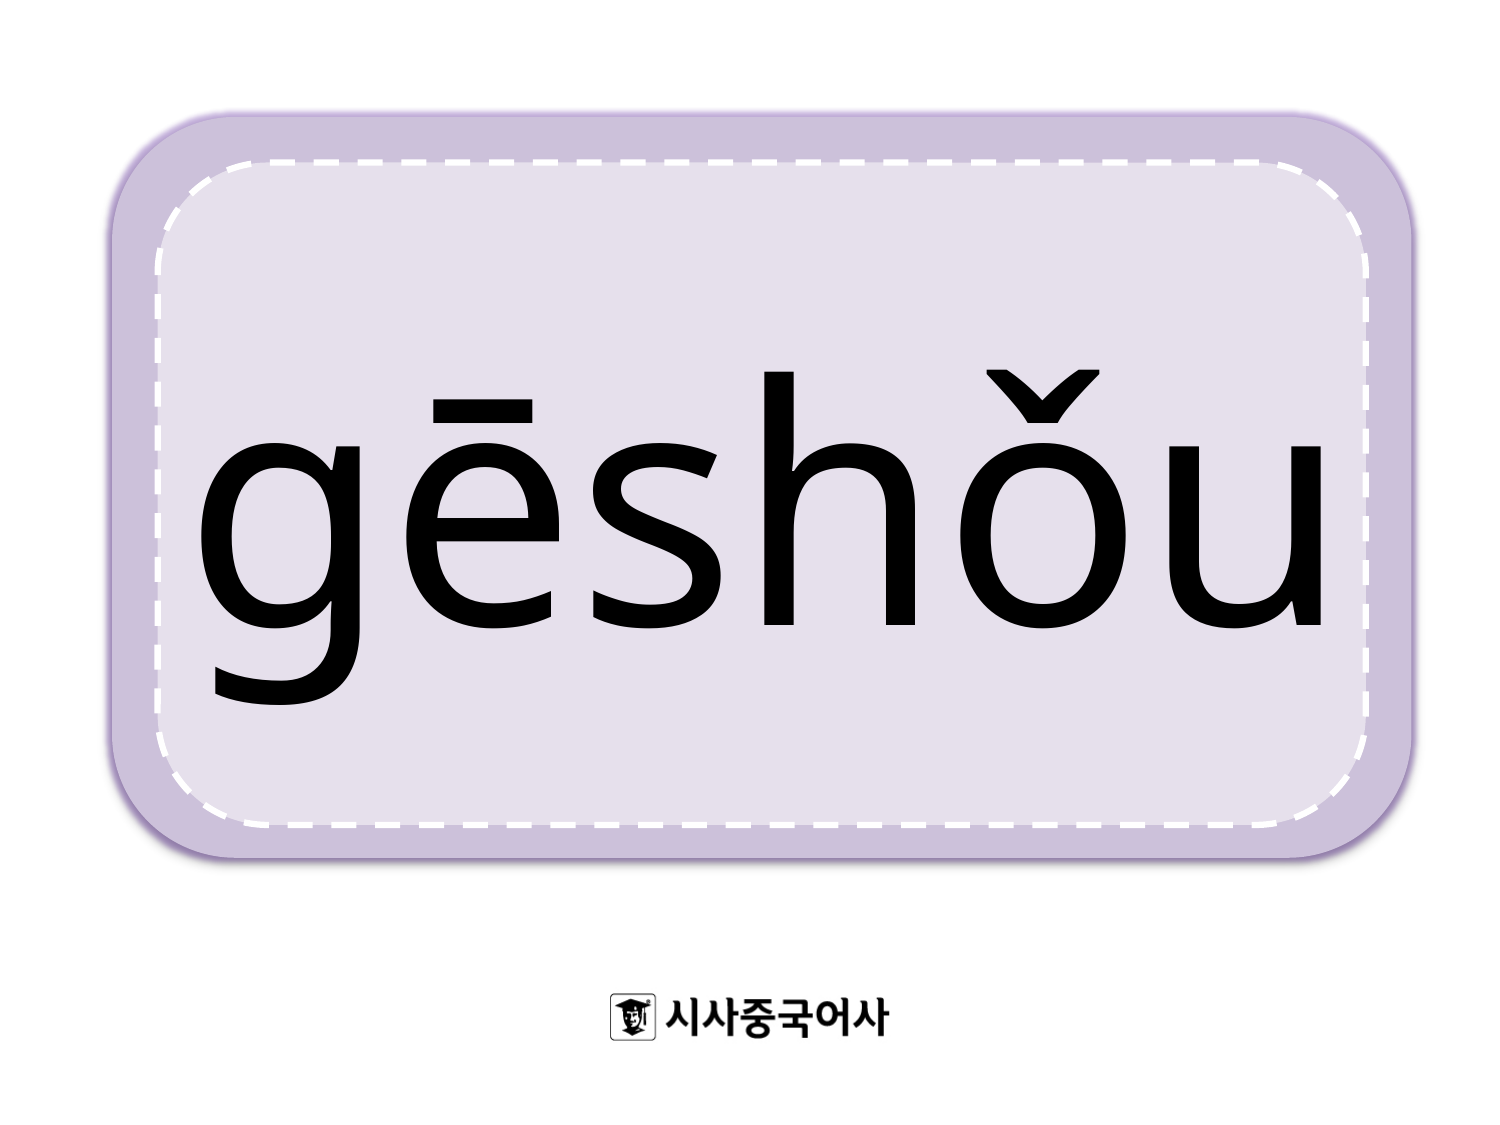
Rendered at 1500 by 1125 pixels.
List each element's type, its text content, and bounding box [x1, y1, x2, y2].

text_box gēshǒu [162, 160, 1371, 824]
picture [602, 987, 898, 1047]
